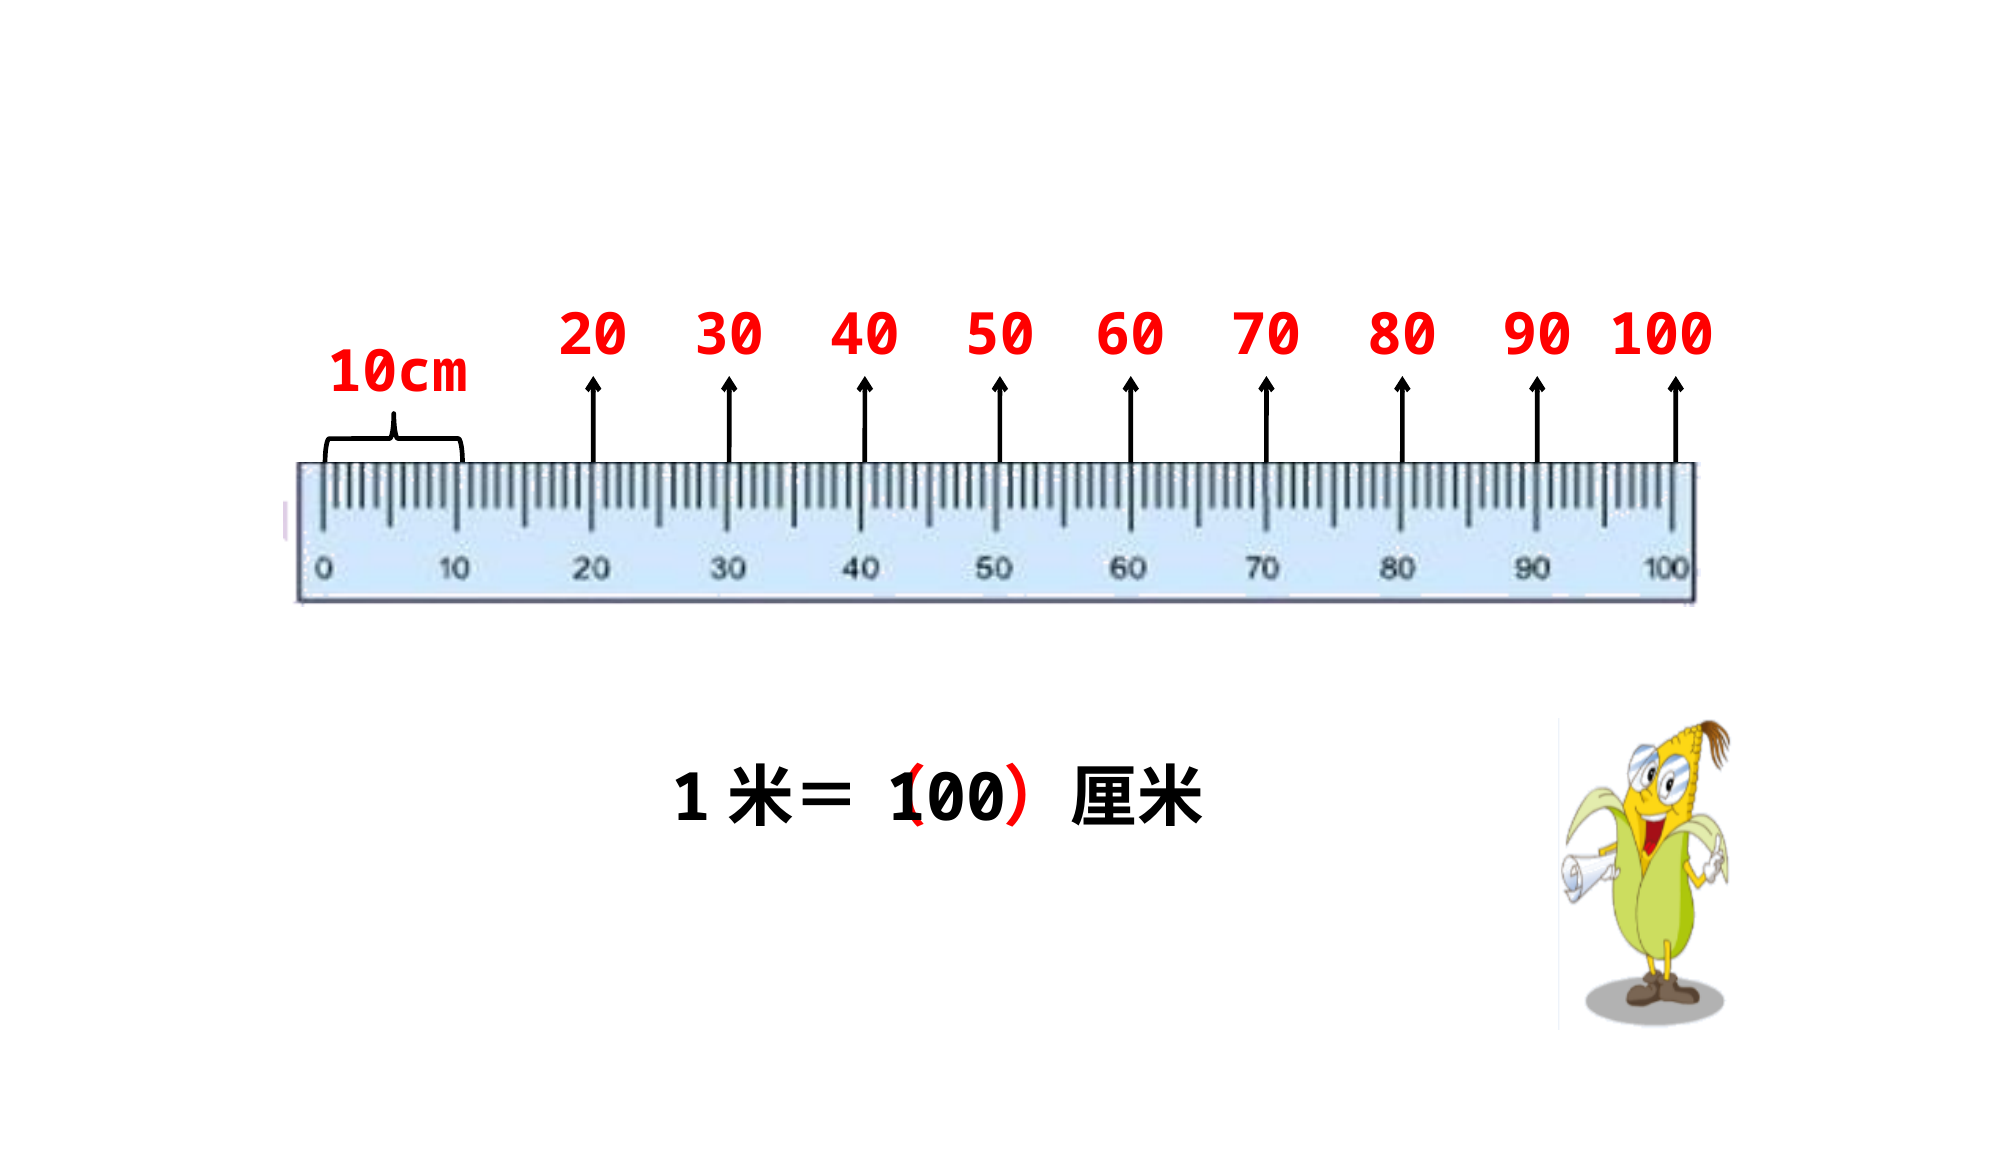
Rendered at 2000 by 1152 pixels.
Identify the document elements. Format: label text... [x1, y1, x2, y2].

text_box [1594, 288, 1757, 464]
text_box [1080, 288, 1181, 462]
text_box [543, 288, 644, 462]
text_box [1487, 288, 1588, 462]
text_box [949, 288, 1050, 462]
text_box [814, 288, 915, 462]
text_box 10cm [312, 326, 525, 411]
picture [1558, 718, 1733, 1030]
text_box [325, 413, 463, 462]
text_box 1米＝（ ）厘米 [1043, 748, 1317, 847]
text_box 1米＝（ ）厘米 [558, 748, 849, 847]
text_box 100 [849, 748, 1043, 847]
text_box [1352, 288, 1453, 462]
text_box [1216, 288, 1317, 462]
picture [283, 462, 1701, 607]
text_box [679, 288, 780, 462]
